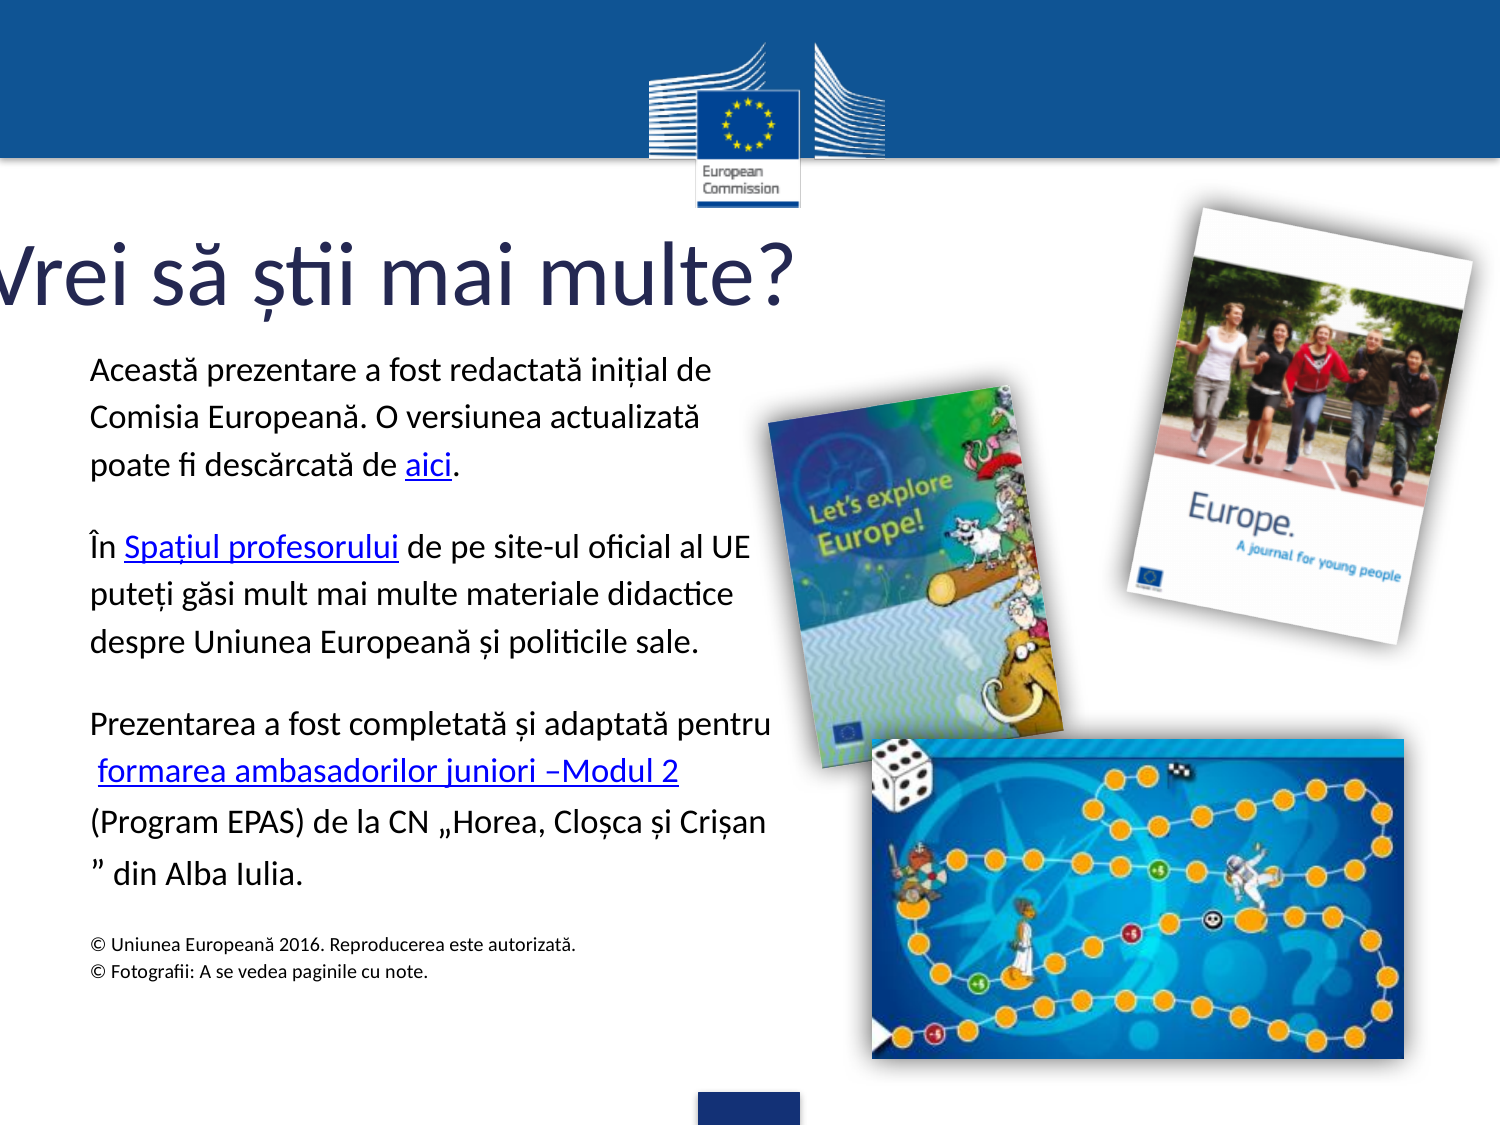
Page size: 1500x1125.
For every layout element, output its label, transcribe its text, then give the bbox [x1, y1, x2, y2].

text_box Vrei să știi mai multe? [0, 205, 814, 331]
picture [768, 386, 1404, 1059]
text_box [0, 0, 1500, 158]
text_box Această prezentare a fost redactată inițial de Comisia Europeană. O versiunea actualizată poate fi descărcată de aici. În Spațiul profesorului de pe site-ul oficial al UE puteți găsi mult mai multe materiale didactice despre Uniunea Europeană și politicile sale. Prezentarea a fost completată și adaptată pentru formarea ambasadorilor juniori –Modul 2 (Program EPAS) de la CN „Horea, Cloșca și Crișan ” din Alba Iulia. © Uniunea Europeană 2016. Reproducerea este autorizată. © Fotografii: A se vedea paginile cu note. [74, 332, 792, 1061]
text_box [698, 1092, 800, 1125]
picture [1128, 209, 1472, 644]
picture [648, 42, 886, 208]
